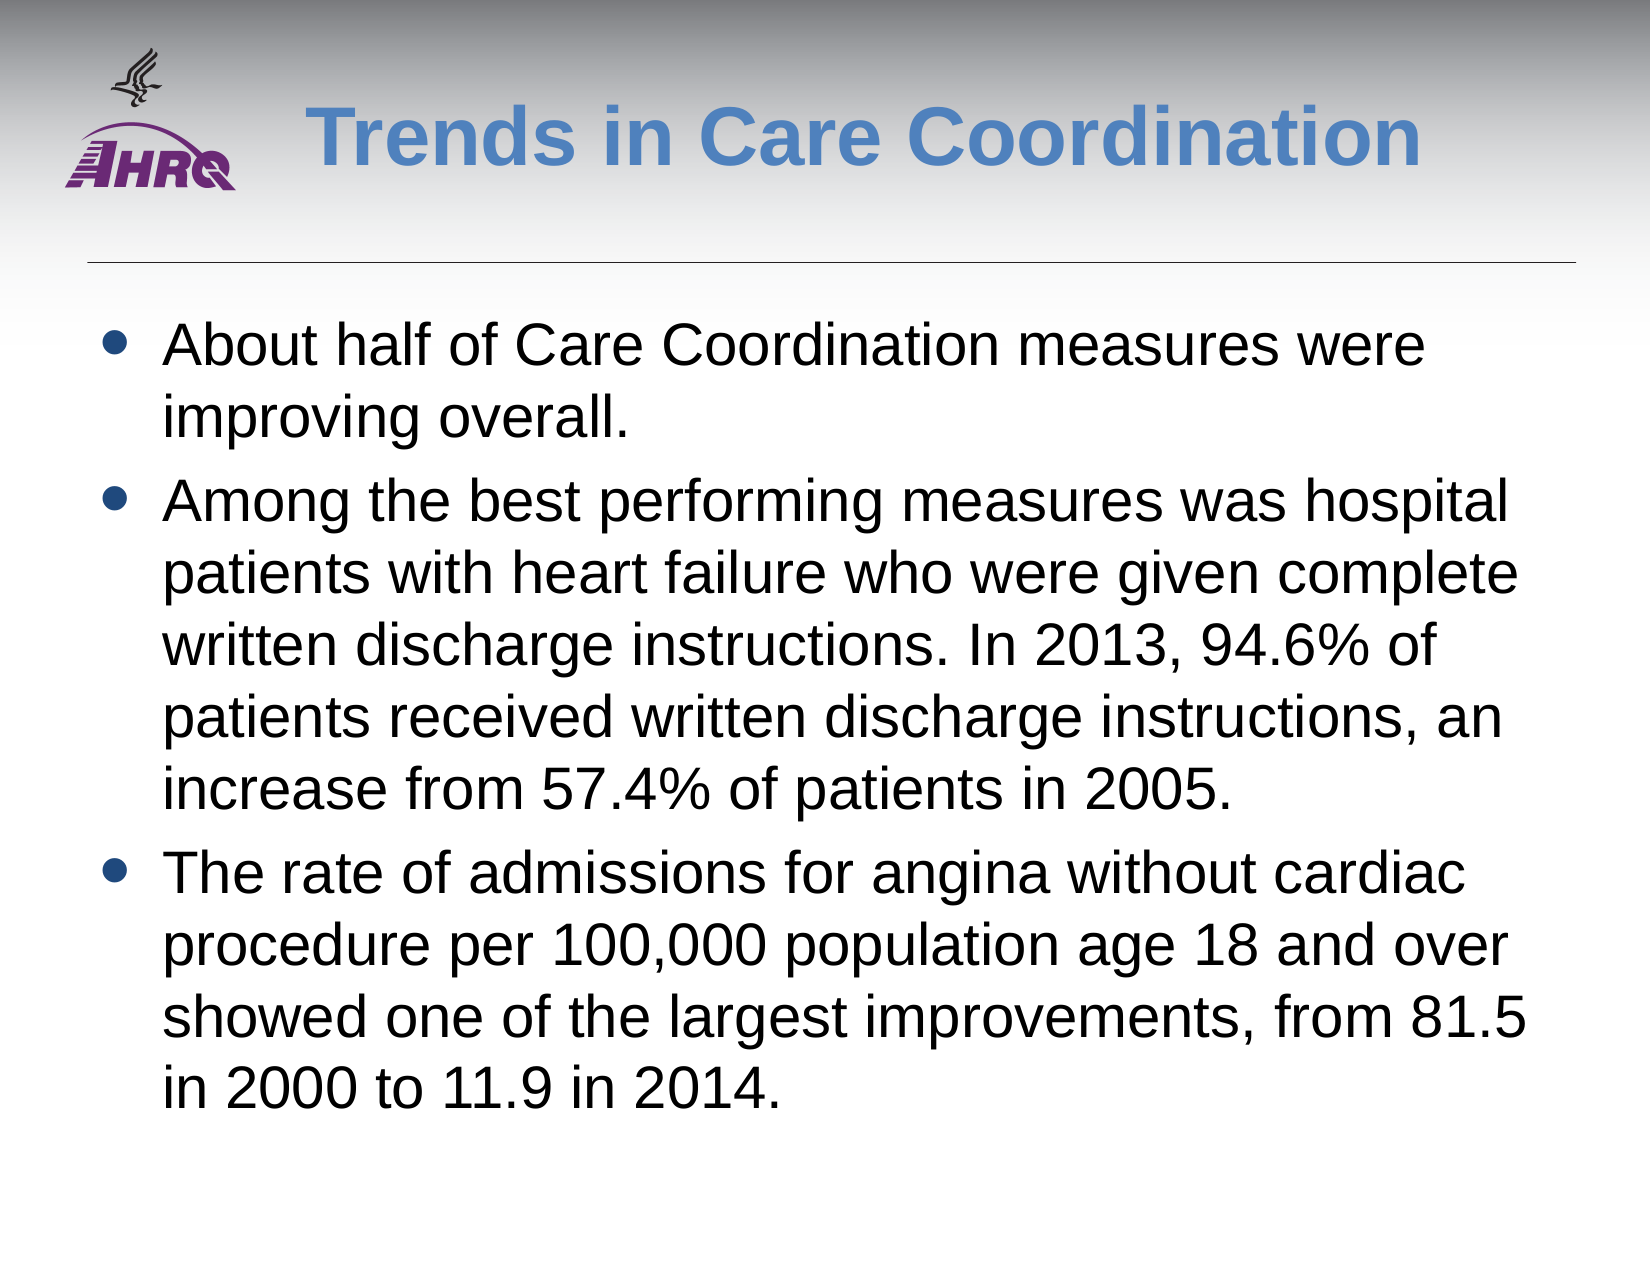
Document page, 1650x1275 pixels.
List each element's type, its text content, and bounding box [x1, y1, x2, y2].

picture [0, 0, 1650, 1275]
title Trends in Care Coordination [288, 51, 1568, 213]
list About half of Care Coordination measures were improving overall. Among the best performing measures was hospital patients with heart failure who were given complete written discharge instructions. In 2013, 94.6% of patients received written discharge instructions, an increase from 57.4% of patients in 2005. The rate of admissions for angina without cardiac procedure per 100,000 population age 18 and over showed one of the largest improvements, from 81.5 in 2000 to 11.9 in 2014. [82, 297, 1568, 1139]
